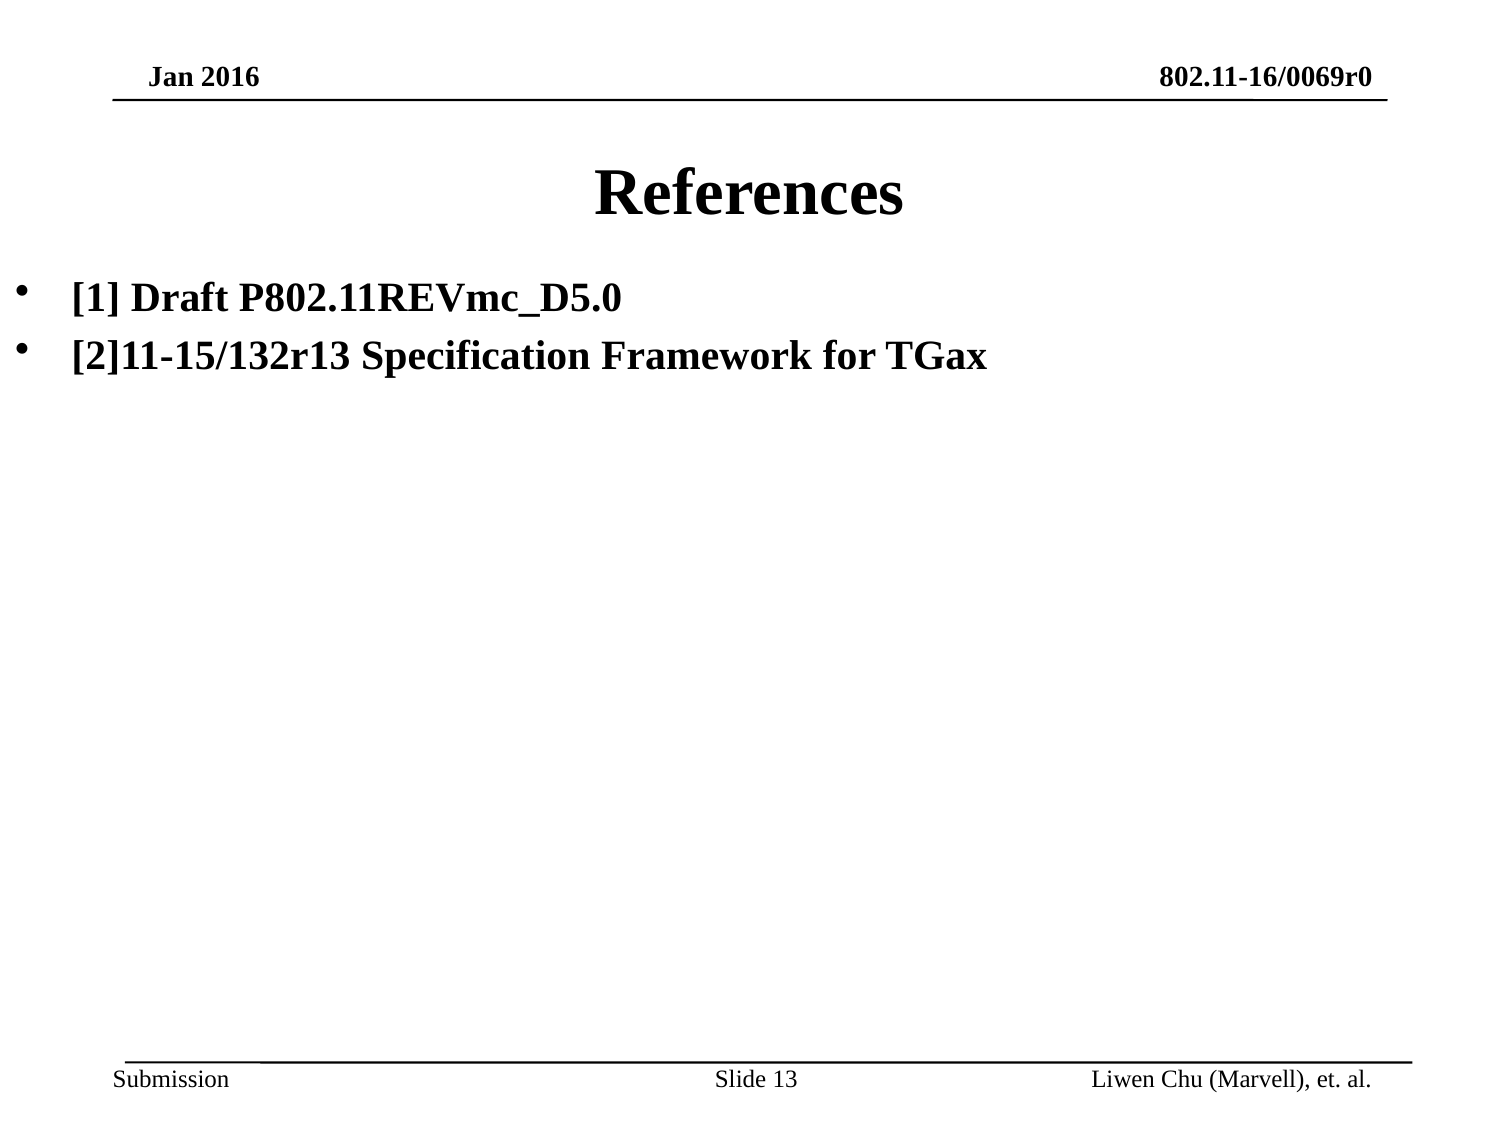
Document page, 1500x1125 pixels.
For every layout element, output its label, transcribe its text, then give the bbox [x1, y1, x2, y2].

footer Liwen Chu (Marvell), et. al. [1087, 1061, 1373, 1093]
list [1] Draft P802.11REVmc_D5.0 [2]11-15/132r13 Specification Framework for TGax [0, 262, 1500, 838]
title References [112, 99, 1388, 262]
slide_number Slide 13 [712, 1061, 800, 1093]
